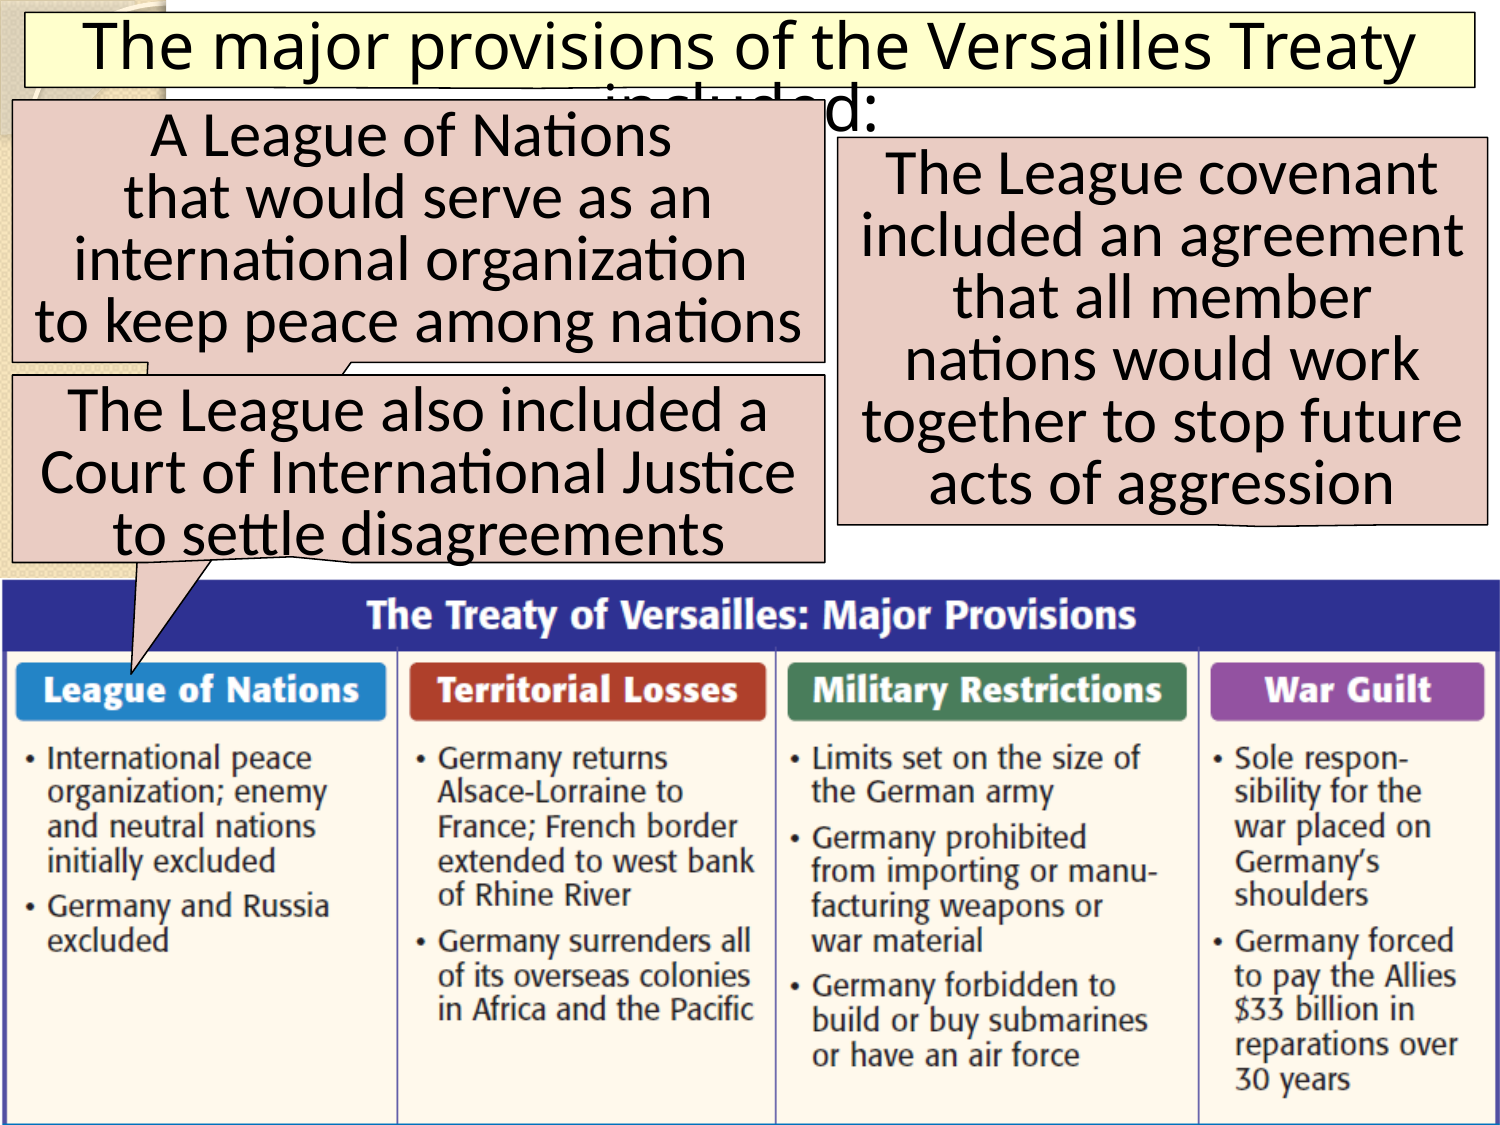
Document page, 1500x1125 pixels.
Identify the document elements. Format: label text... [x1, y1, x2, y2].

picture [0, 578, 1500, 1125]
text_box The League covenant included an agreement that all member nations would work together to stop future acts of aggression [837, 137, 1488, 527]
text_box A League of Nations that would serve as an international organization to keep peace among nations [12, 99, 825, 375]
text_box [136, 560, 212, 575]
text_box The League also included a Court of International Justice to settle disagreements [12, 375, 825, 563]
text_box The major provisions of the Versailles Treaty included: [24, 12, 1475, 89]
